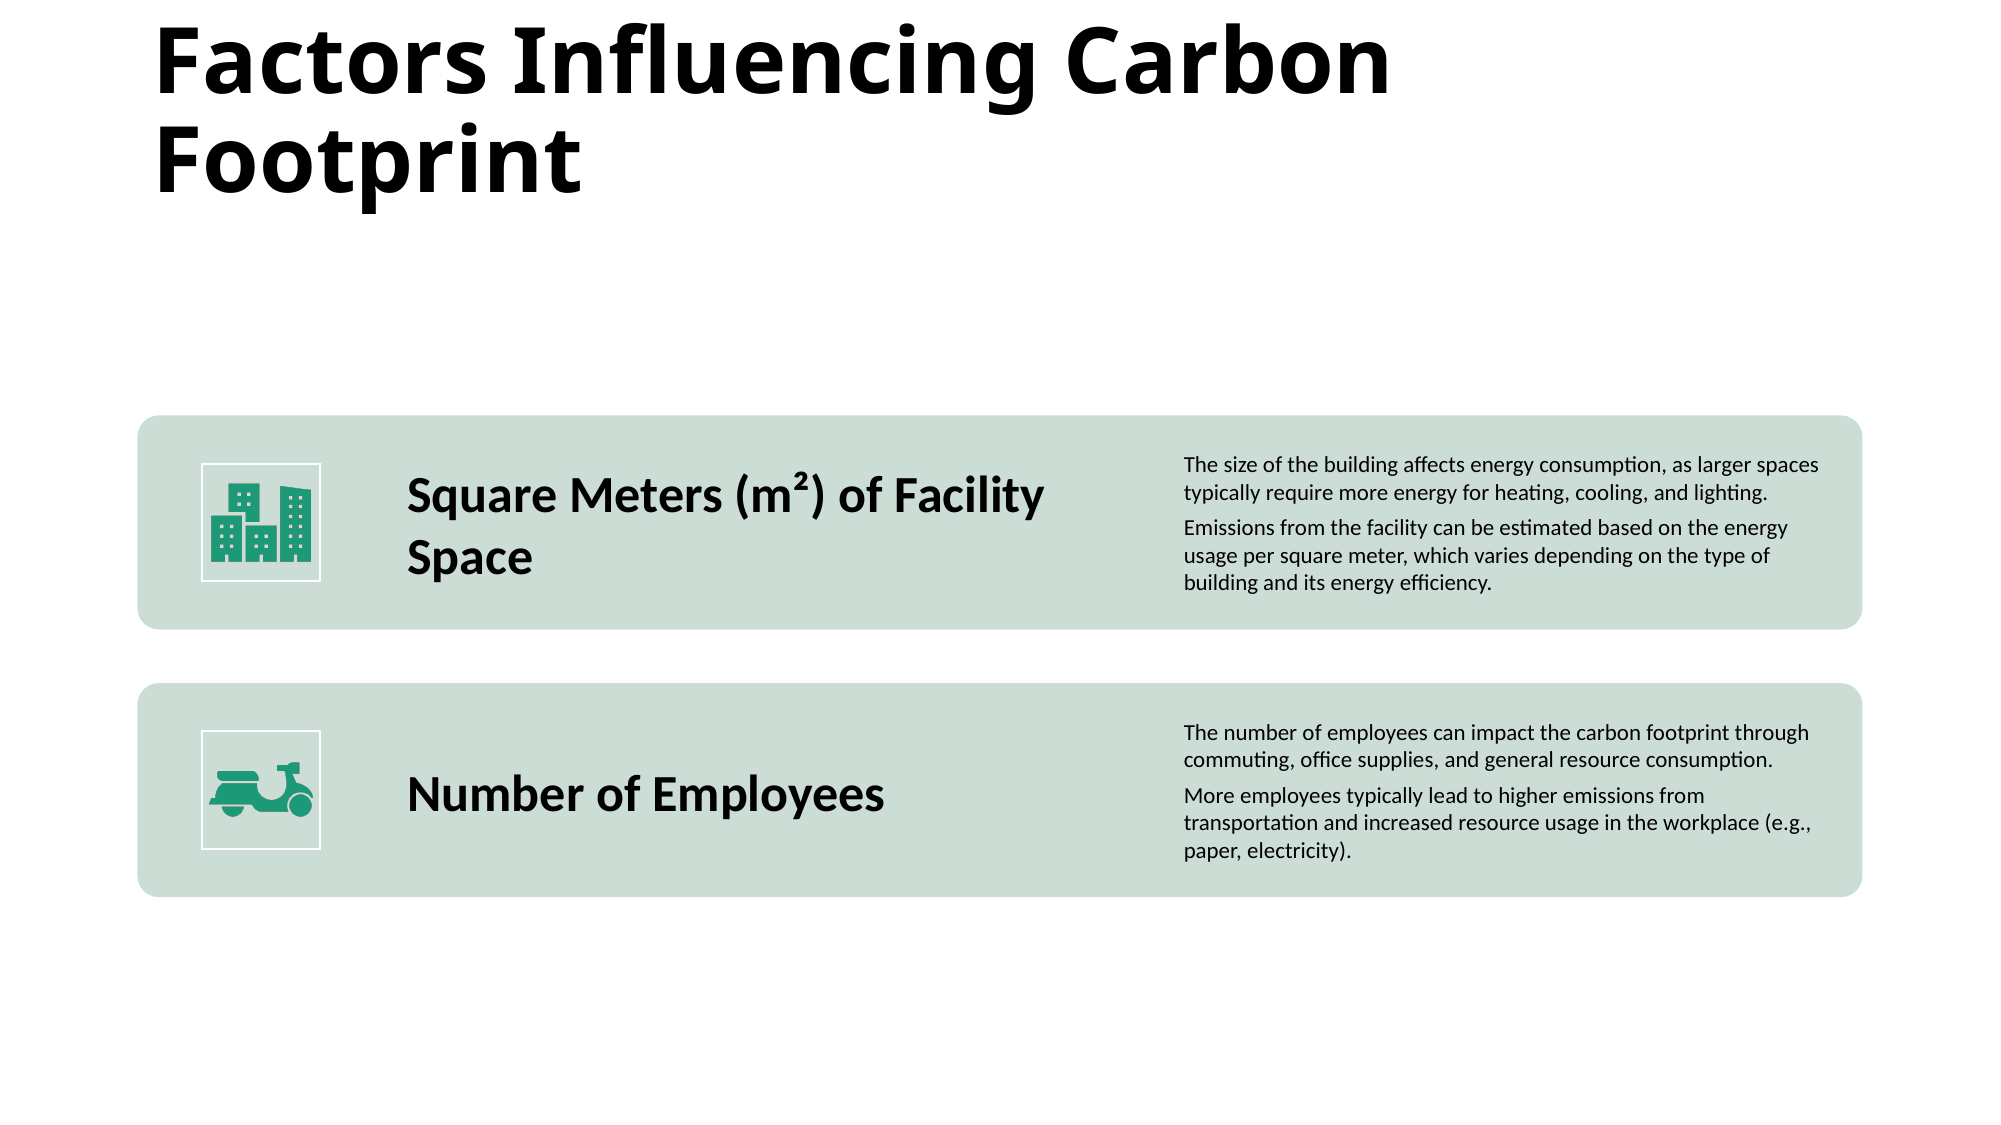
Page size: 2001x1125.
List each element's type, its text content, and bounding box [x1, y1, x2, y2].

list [137, 299, 1863, 1014]
title Factors Influencing Carbon Footprint [137, 59, 1863, 278]
